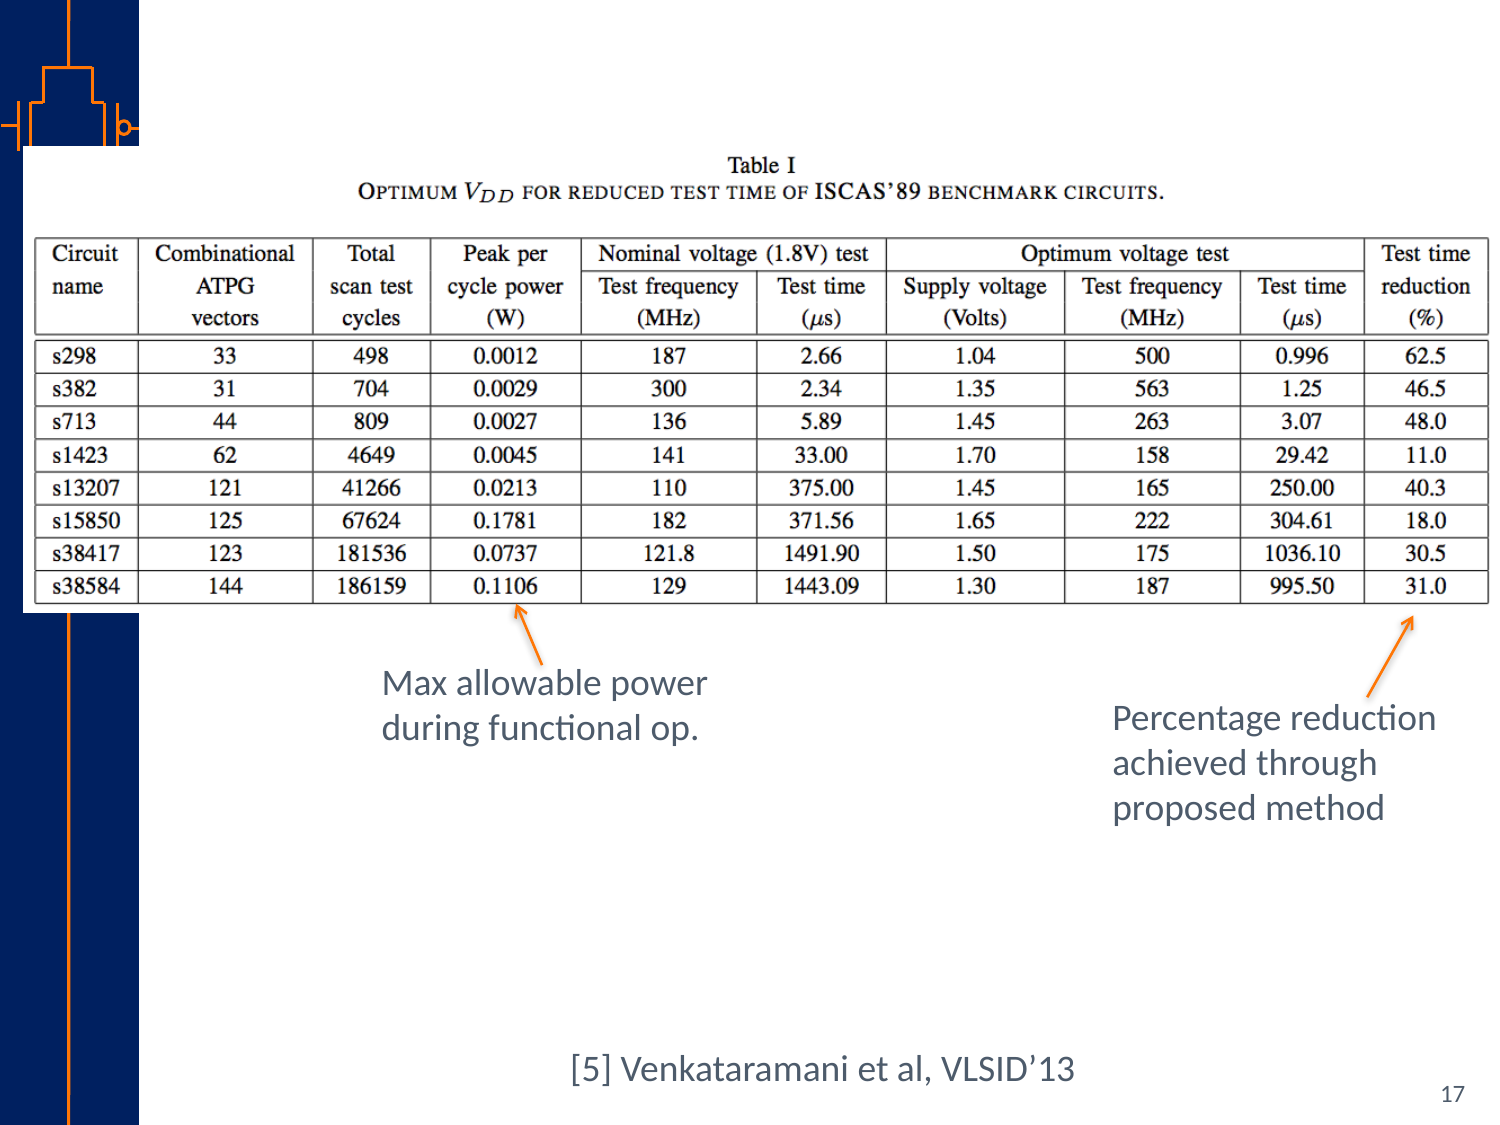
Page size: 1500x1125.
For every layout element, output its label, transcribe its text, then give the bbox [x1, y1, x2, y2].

text_box Max allowable power during functional op. [366, 650, 770, 756]
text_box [515, 603, 543, 666]
picture [23, 146, 1500, 614]
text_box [1367, 615, 1414, 698]
text_box [5] Venkataramani et al, VLSID’13 [555, 1036, 1141, 1125]
text_box Percentage reduction achieved through proposed method [1097, 685, 1500, 836]
slide_number 17 [1425, 1062, 1488, 1123]
